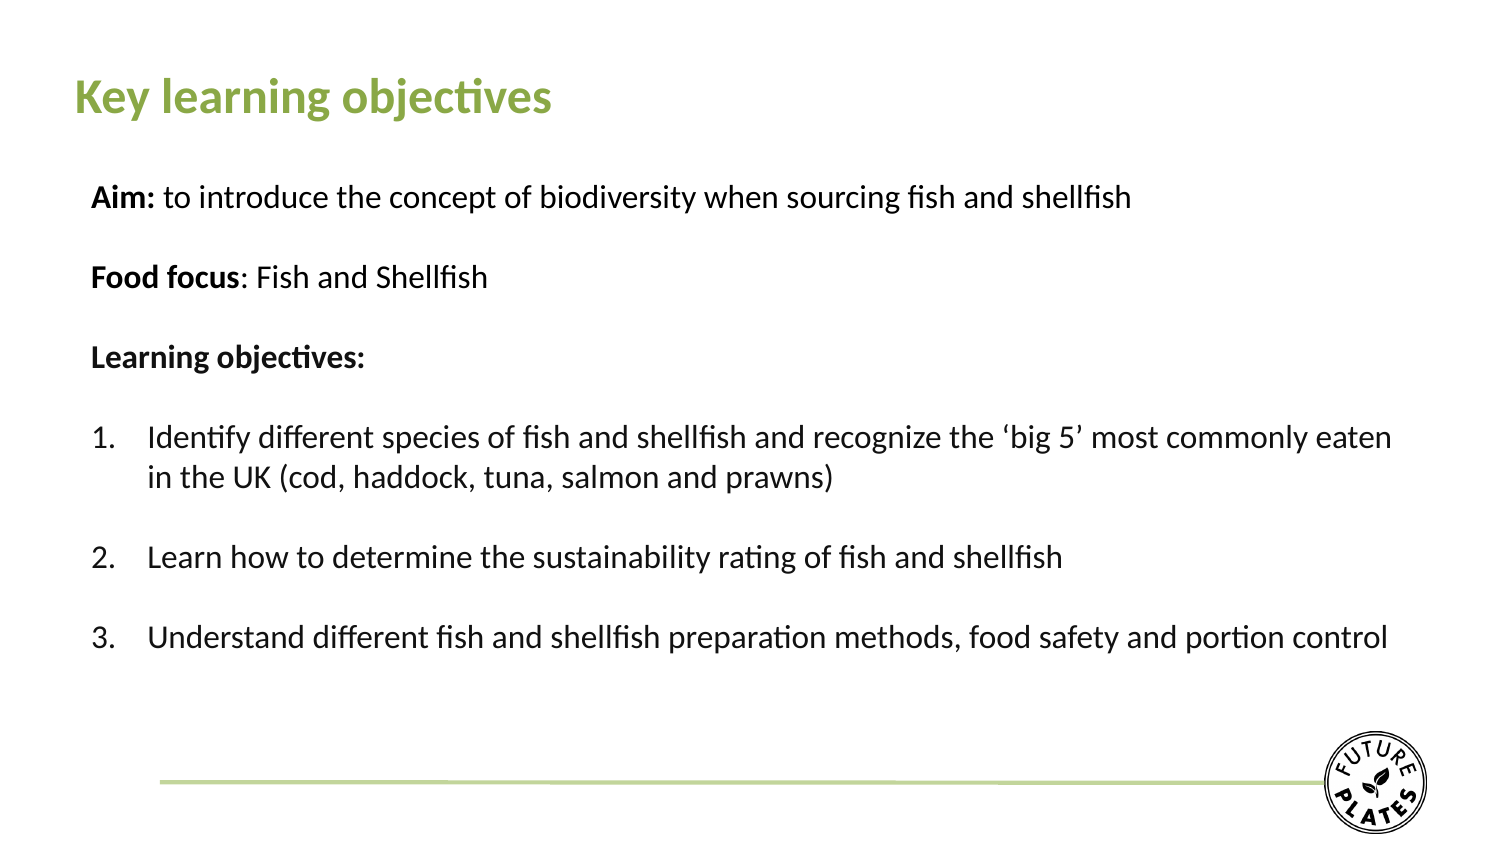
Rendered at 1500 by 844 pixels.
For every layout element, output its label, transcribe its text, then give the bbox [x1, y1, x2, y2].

picture [1324, 731, 1427, 834]
text_box Aim: to introduce the concept of biodiversity when sourcing fish and shellfish Food focus: Fish and Shellfish Learning objectives: Identify different species of fish and shellfish and recognize the ‘big 5’ most commonly eaten in the UK (cod, haddock, tuna, salmon and prawns) Learn how to determine the sustainability rating of fish and shellfish Understand different fish and shellfish preparation methods, food safety and portion control [76, 168, 1417, 709]
text_box Key learning objectives [60, 55, 1449, 132]
